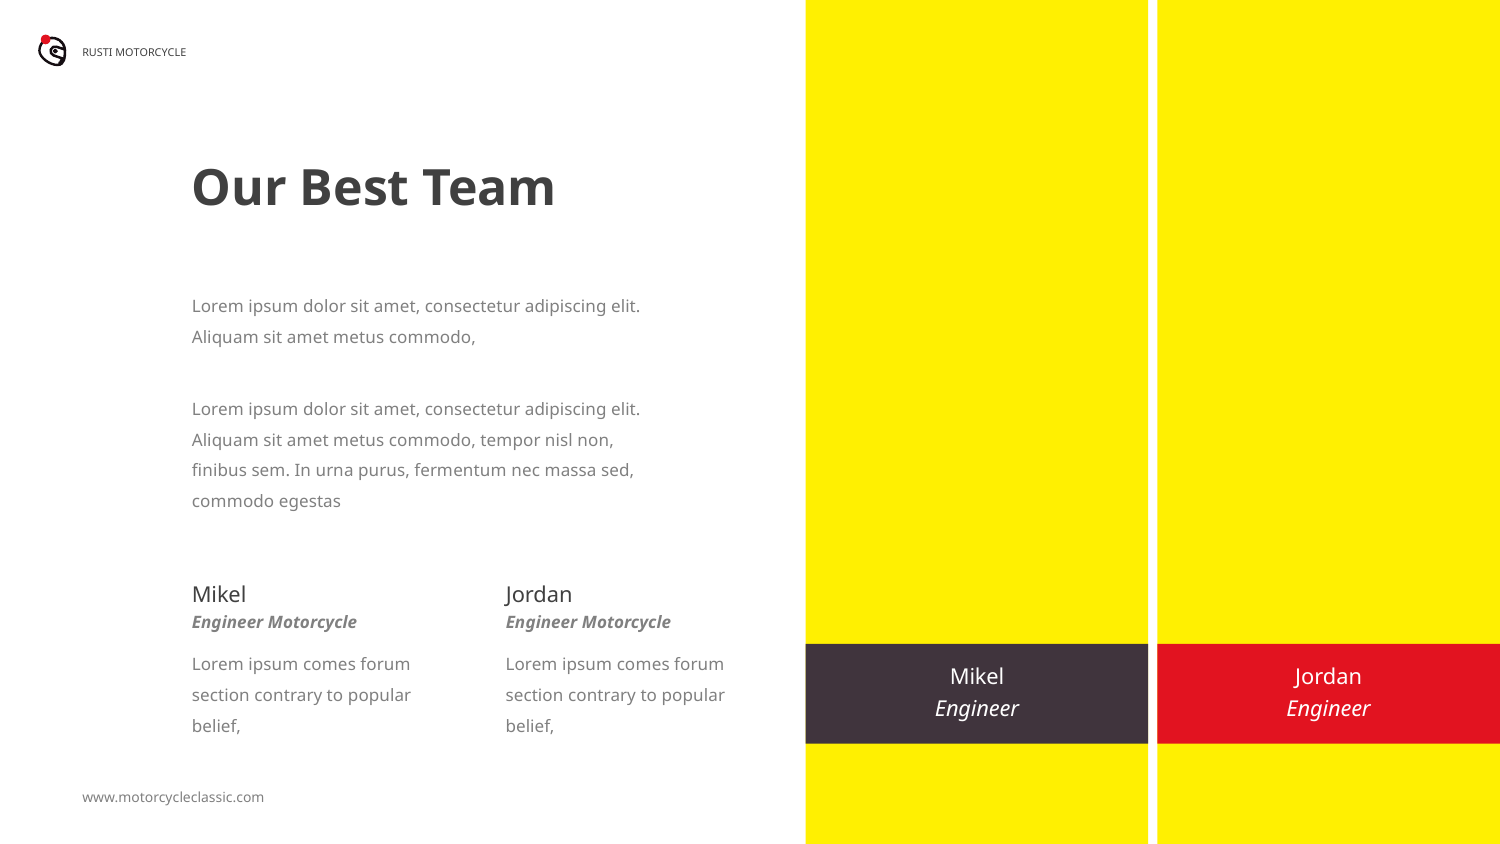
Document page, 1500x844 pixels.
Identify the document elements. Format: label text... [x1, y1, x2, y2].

text_box Lorem ipsum dolor sit amet, consectetur adipiscing elit. Aliquam sit amet metus commodo, tempor nisl non, finibus sem. In urna purus, fermentum nec massa sed, commodo egestas [177, 380, 663, 519]
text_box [38, 34, 298, 67]
text_box Lorem ipsum comes forum section contrary to popular belief, [490, 635, 760, 744]
text_box Engineer Motorcycle [177, 603, 399, 640]
picture [1157, 0, 1500, 844]
text_box Jordan [490, 573, 713, 603]
text_box Our Best Team [177, 148, 683, 224]
text_box Mikel [177, 573, 399, 603]
text_box Lorem ipsum dolor sit amet, consectetur adipiscing elit. Aliquam sit amet metus commodo, [177, 277, 663, 355]
text_box www.motorcycleclassic.com [67, 781, 345, 813]
text_box Engineer Motorcycle [490, 603, 713, 640]
text_box Lorem ipsum comes forum section contrary to popular belief, [177, 635, 446, 744]
picture [805, 0, 1149, 844]
